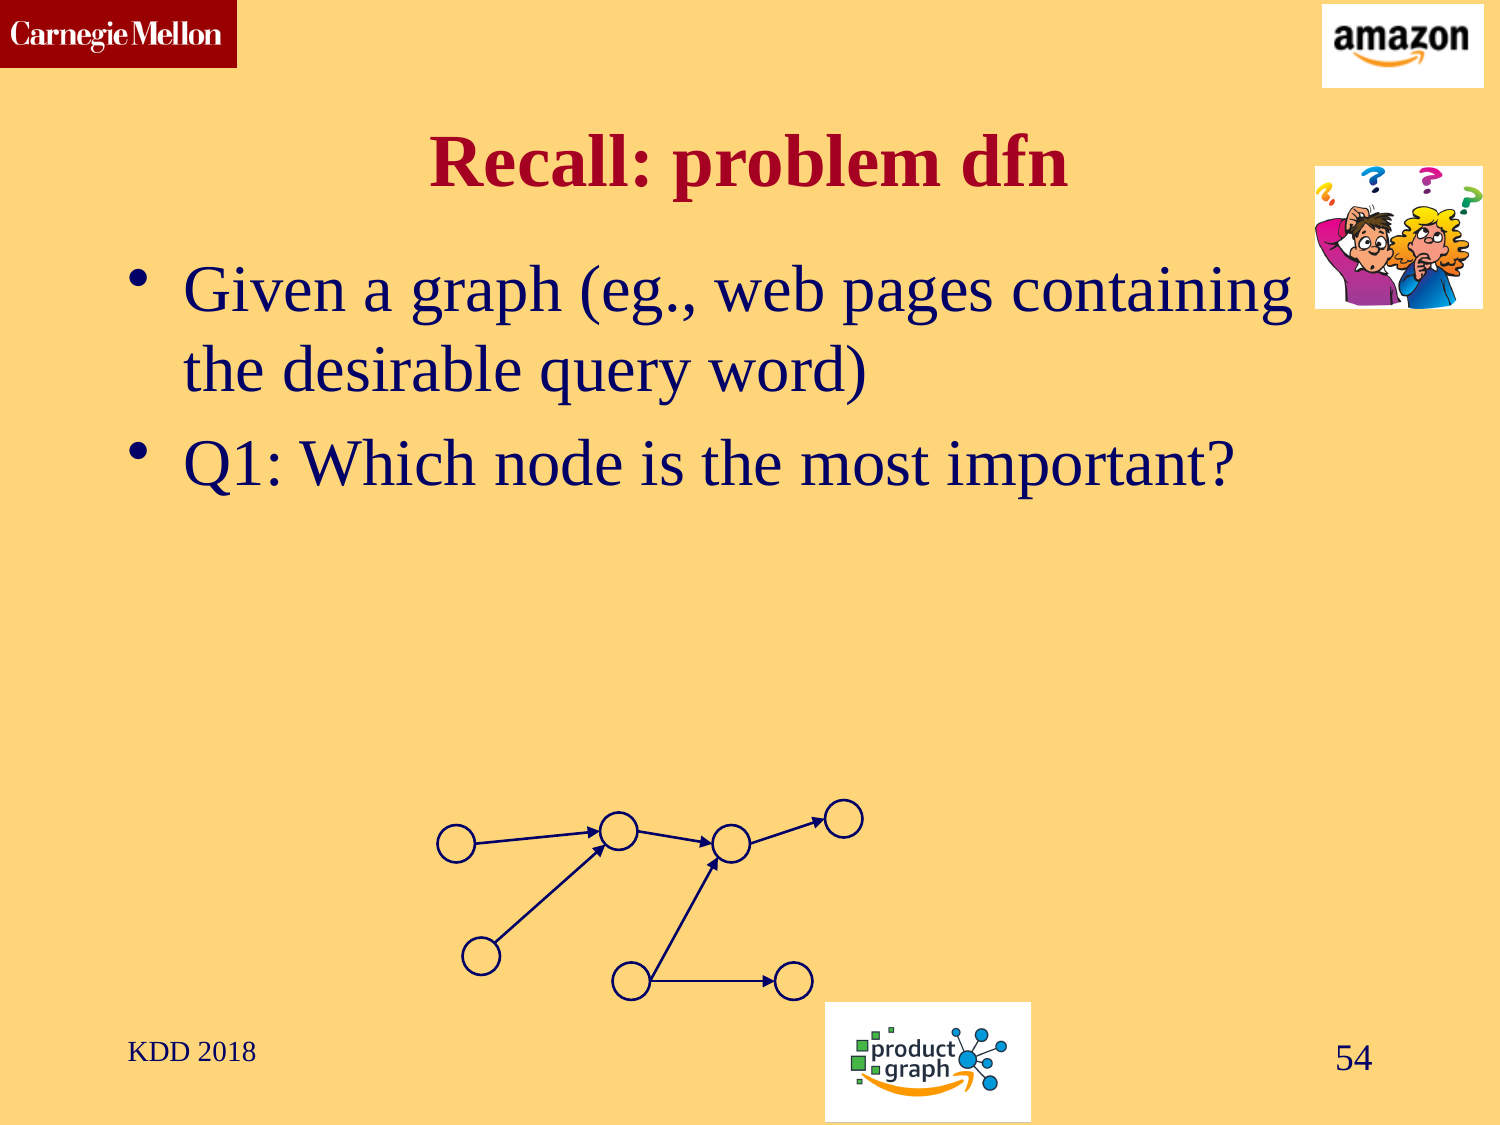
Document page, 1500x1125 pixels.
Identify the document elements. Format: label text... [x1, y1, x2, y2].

slide_number KDD 2018 [112, 1024, 426, 1101]
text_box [437, 799, 863, 1001]
picture [1322, 4, 1484, 88]
picture [1315, 166, 1483, 309]
title Recall: problem dfn [112, 99, 1388, 213]
list Given a graph (eg., web pages containing the desirable query word) Q1: Which node is the most important? [112, 237, 1388, 1001]
slide_number 54 [1074, 1024, 1388, 1101]
picture [0, 0, 237, 68]
